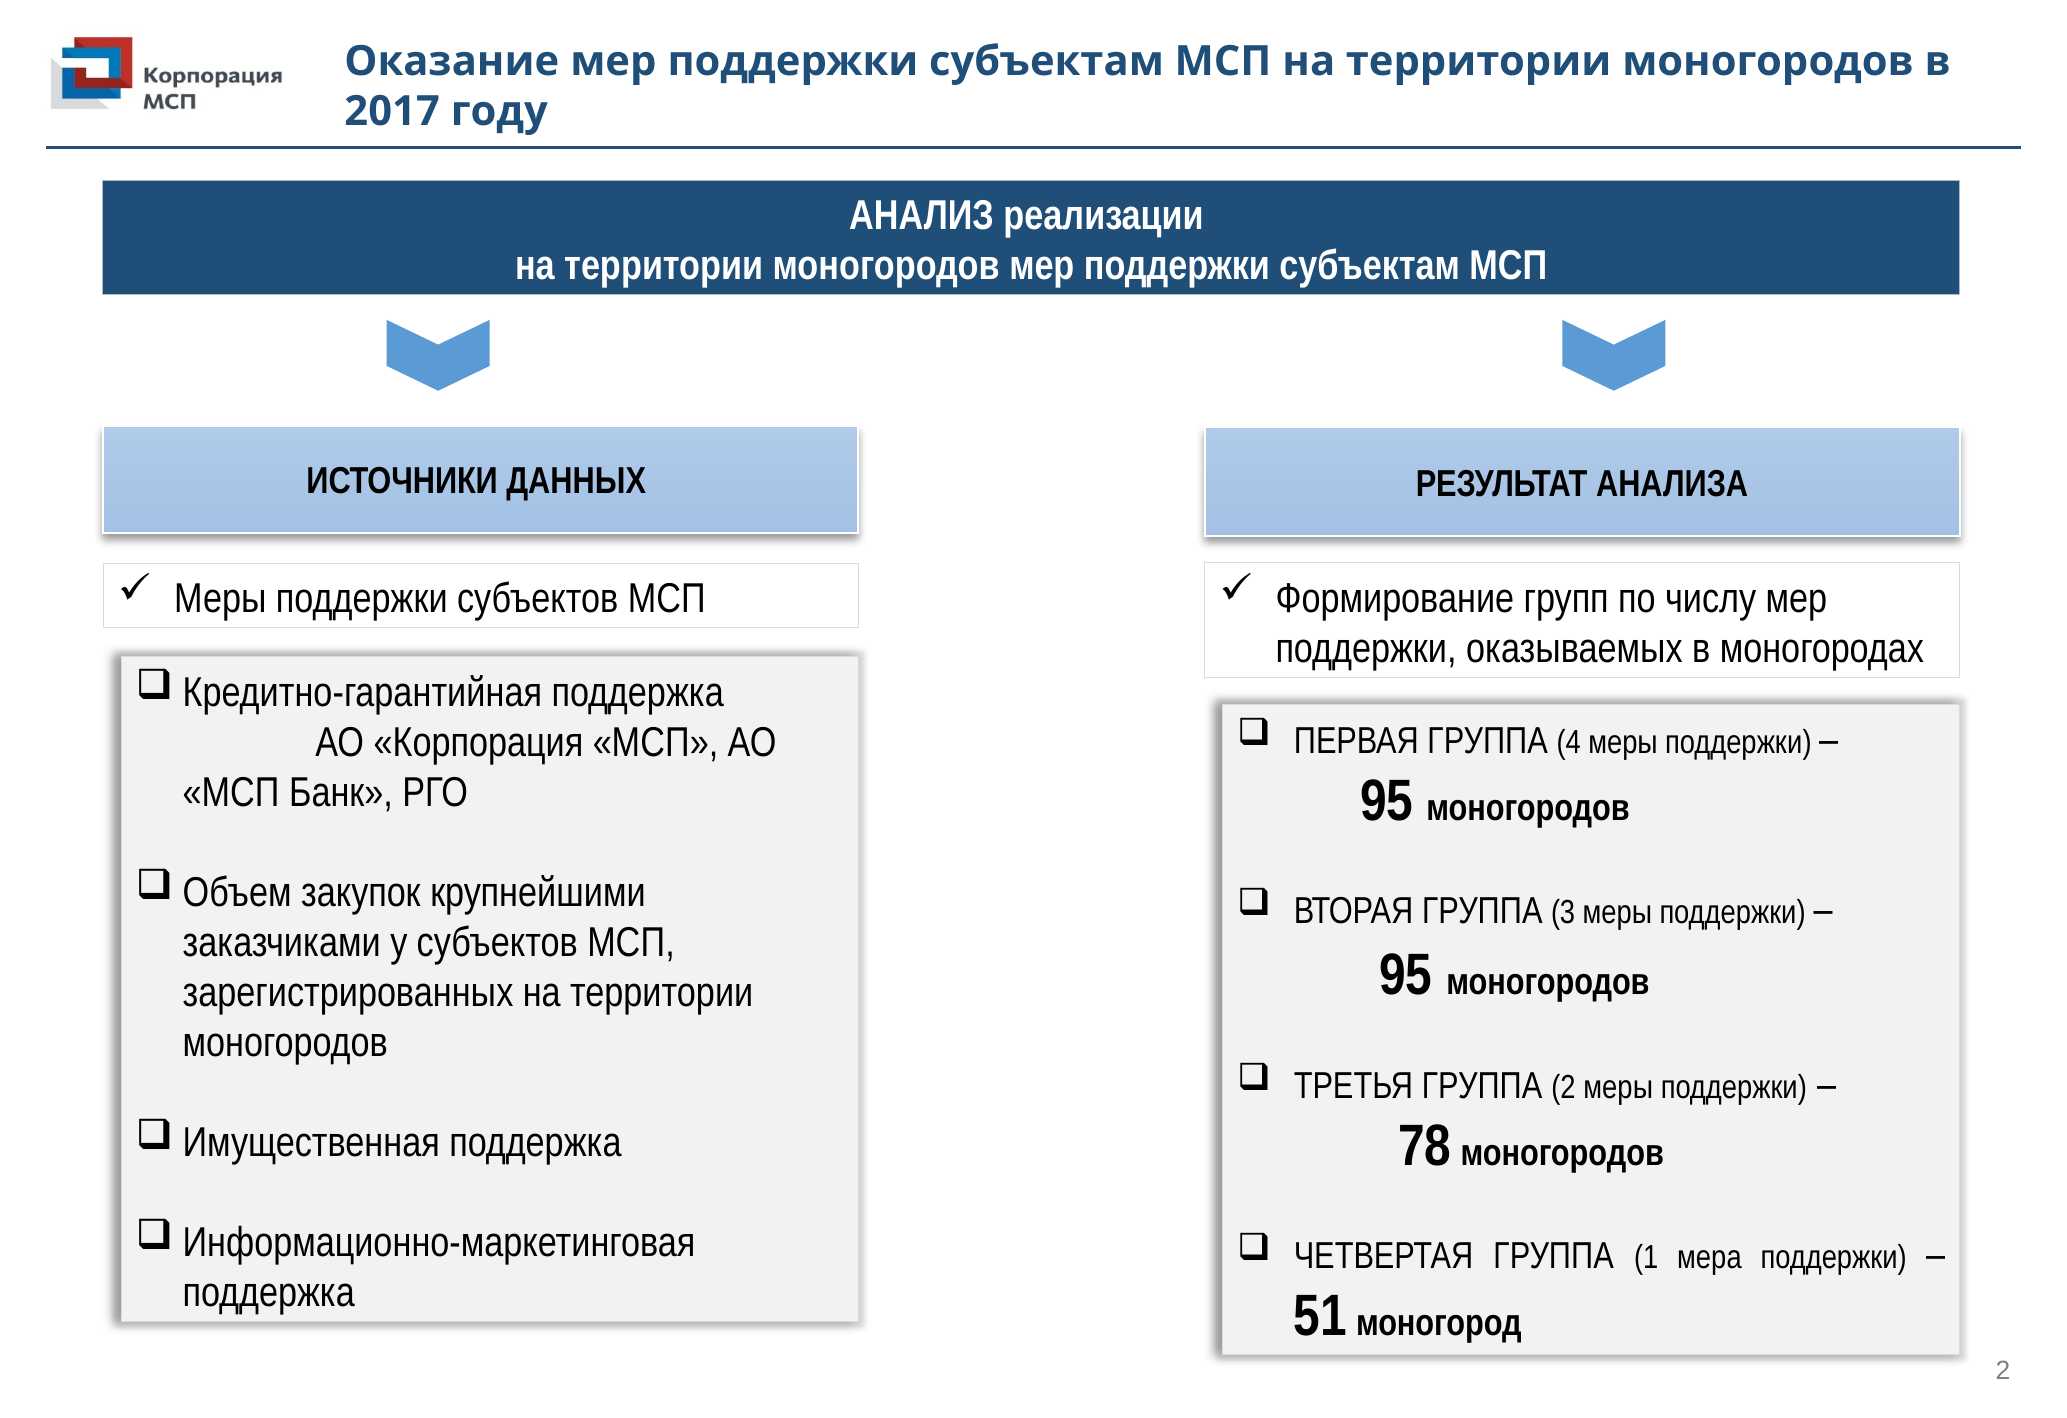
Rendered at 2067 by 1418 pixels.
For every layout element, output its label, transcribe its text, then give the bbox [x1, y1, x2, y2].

text_box Формирование групп по числу мер поддержки, оказываемых в моногородах [1204, 562, 1960, 678]
text_box Меры поддержки субъектов МСП [103, 563, 859, 628]
picture [23, 19, 298, 129]
text_box РЕЗУЛЬТАТ АНАЛИЗА [1204, 426, 1960, 537]
text_box [1561, 318, 1667, 392]
text_box ПЕРВАЯ ГРУППА (4 меры поддержки) – 95 моногородов ВТОРАЯ ГРУППА (3 меры поддержки) – 95 моногородов ТРЕТЬЯ ГРУППА (2 меры поддержки) – 78 моногородов ЧЕТВЕРТАЯ ГРУППА (1 мера поддержки) – 51 моногород [1222, 704, 1960, 1355]
title Оказание мер поддержки субъектам МСП на территории моногородов в 2017 году [329, 36, 1993, 132]
text_box ИСТОЧНИКИ ДАННЫХ [103, 426, 859, 534]
text_box [385, 318, 491, 392]
text_box Кредитно-гарантийная поддержка АО «Корпорация «МСП», АО «МСП Банк», РГО Объем закупок крупнейшими заказчиками у субъектов МСП, зарегистрированных на территории моногородов Имущественная поддержка Информационно-маркетинговая поддержка [121, 656, 859, 1322]
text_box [265, 1114, 326, 1188]
text_box АНАЛИЗ реализации на территории моногородов мер поддержки субъектам МСП [102, 179, 1961, 296]
